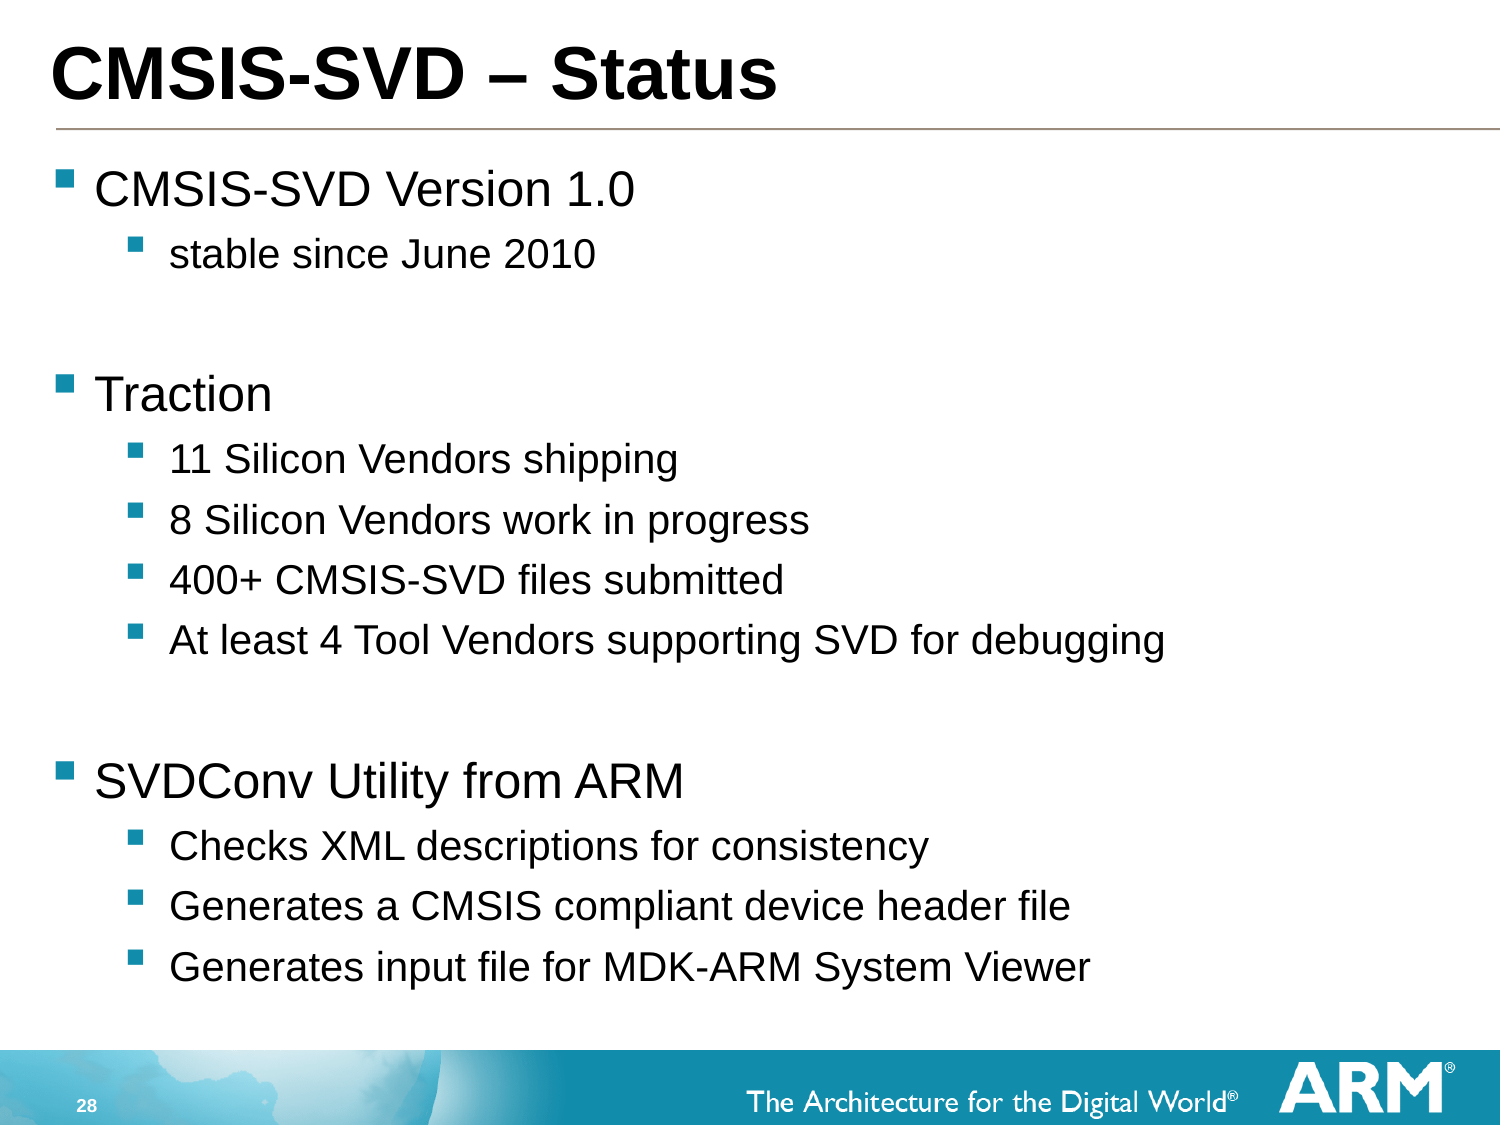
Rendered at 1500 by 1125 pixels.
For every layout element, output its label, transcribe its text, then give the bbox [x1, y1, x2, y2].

title CMSIS-SVD – Status [35, 1, 1476, 139]
picture [0, 780, 1500, 1125]
list CMSIS-SVD Version 1.0 stable since June 2010 Traction 11 Silicon Vendors shipping 8 Silicon Vendors work in progress 400+ CMSIS-SVD files submitted At least 4 Tool Vendors supporting SVD for debugging SVDConv Utility from ARM Checks XML descriptions for consistency Generates a CMSIS compliant device header file Generates input file for MDK-ARM System Viewer [35, 148, 1476, 1047]
